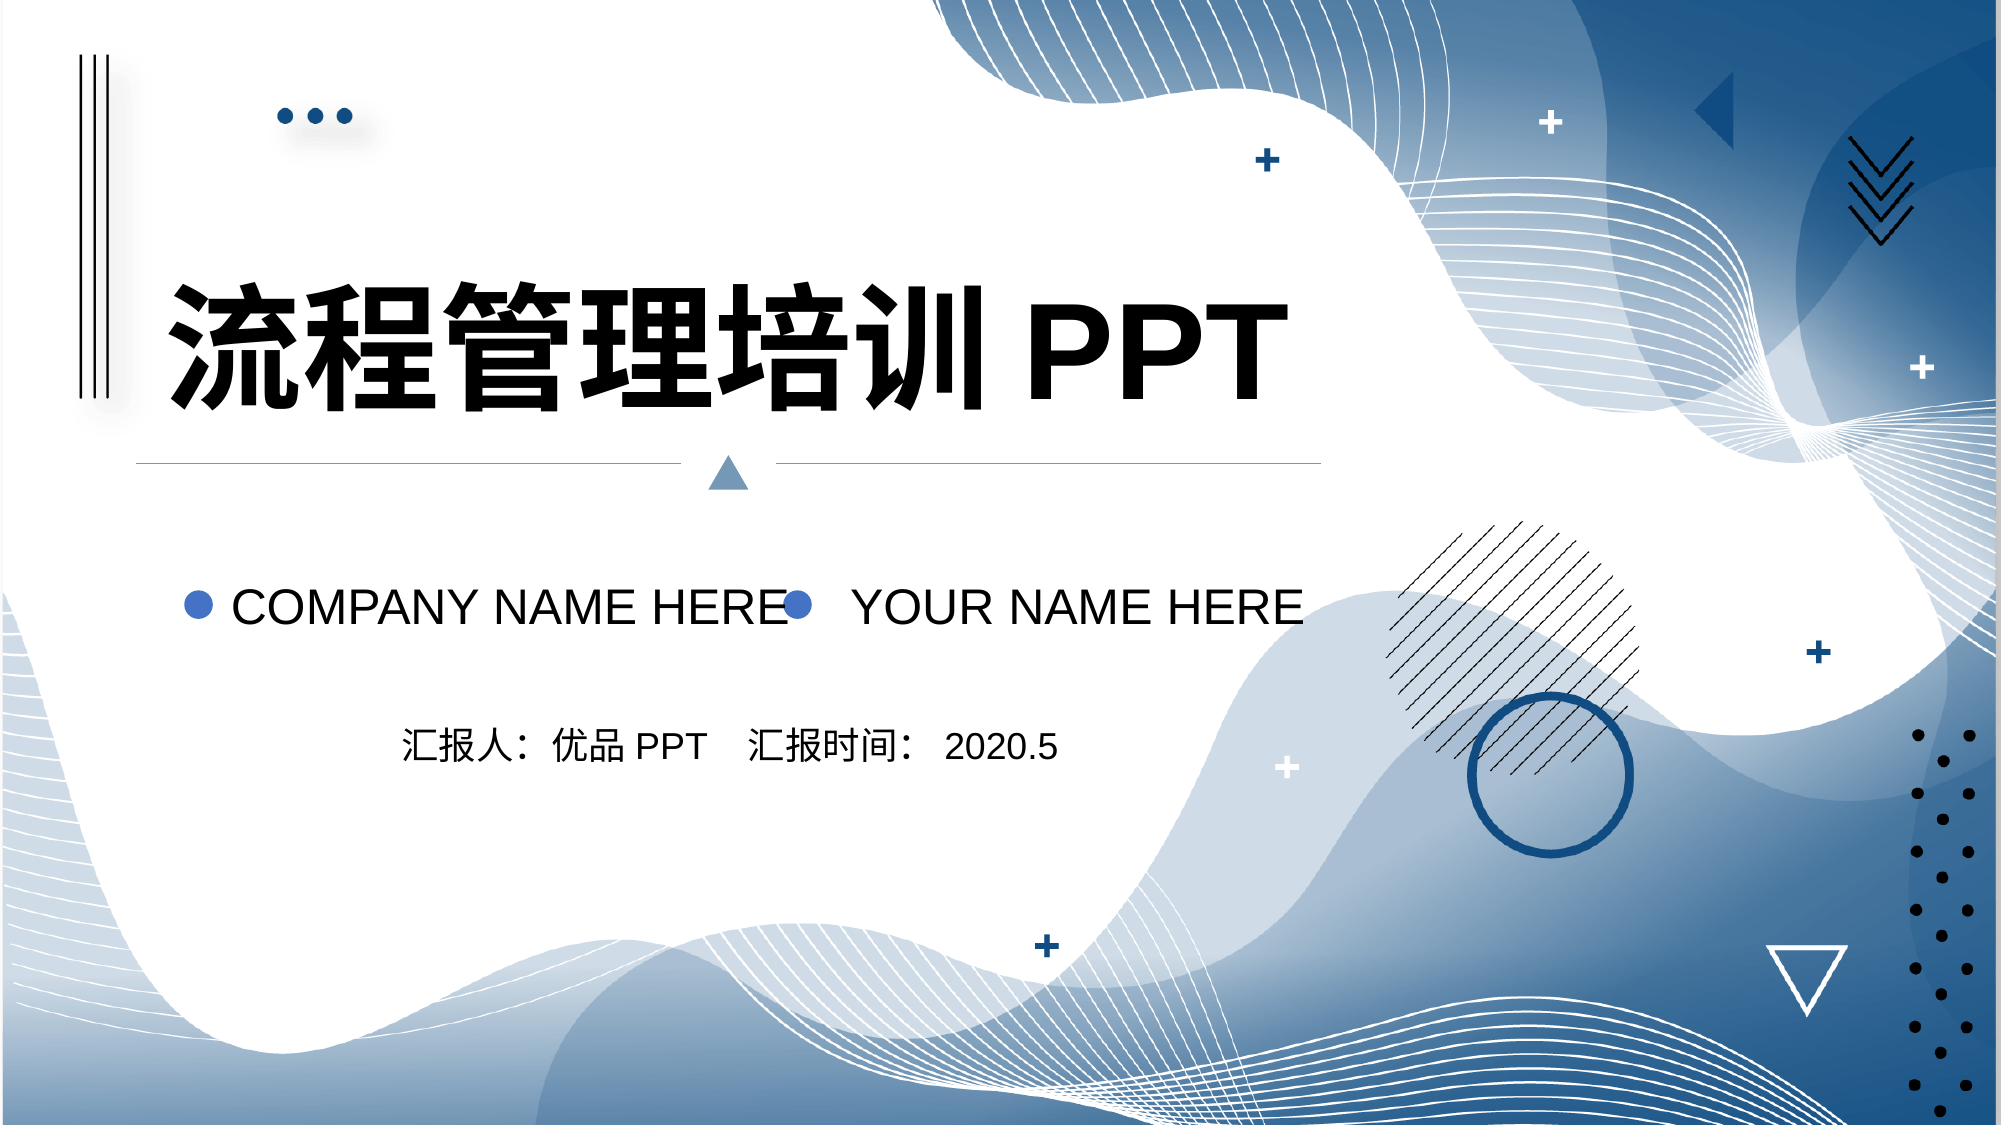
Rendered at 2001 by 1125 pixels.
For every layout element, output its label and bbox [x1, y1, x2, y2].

text_box [809, 566, 1324, 643]
text_box [184, 566, 809, 643]
text_box [135, 273, 1322, 490]
picture [0, 0, 2001, 1125]
